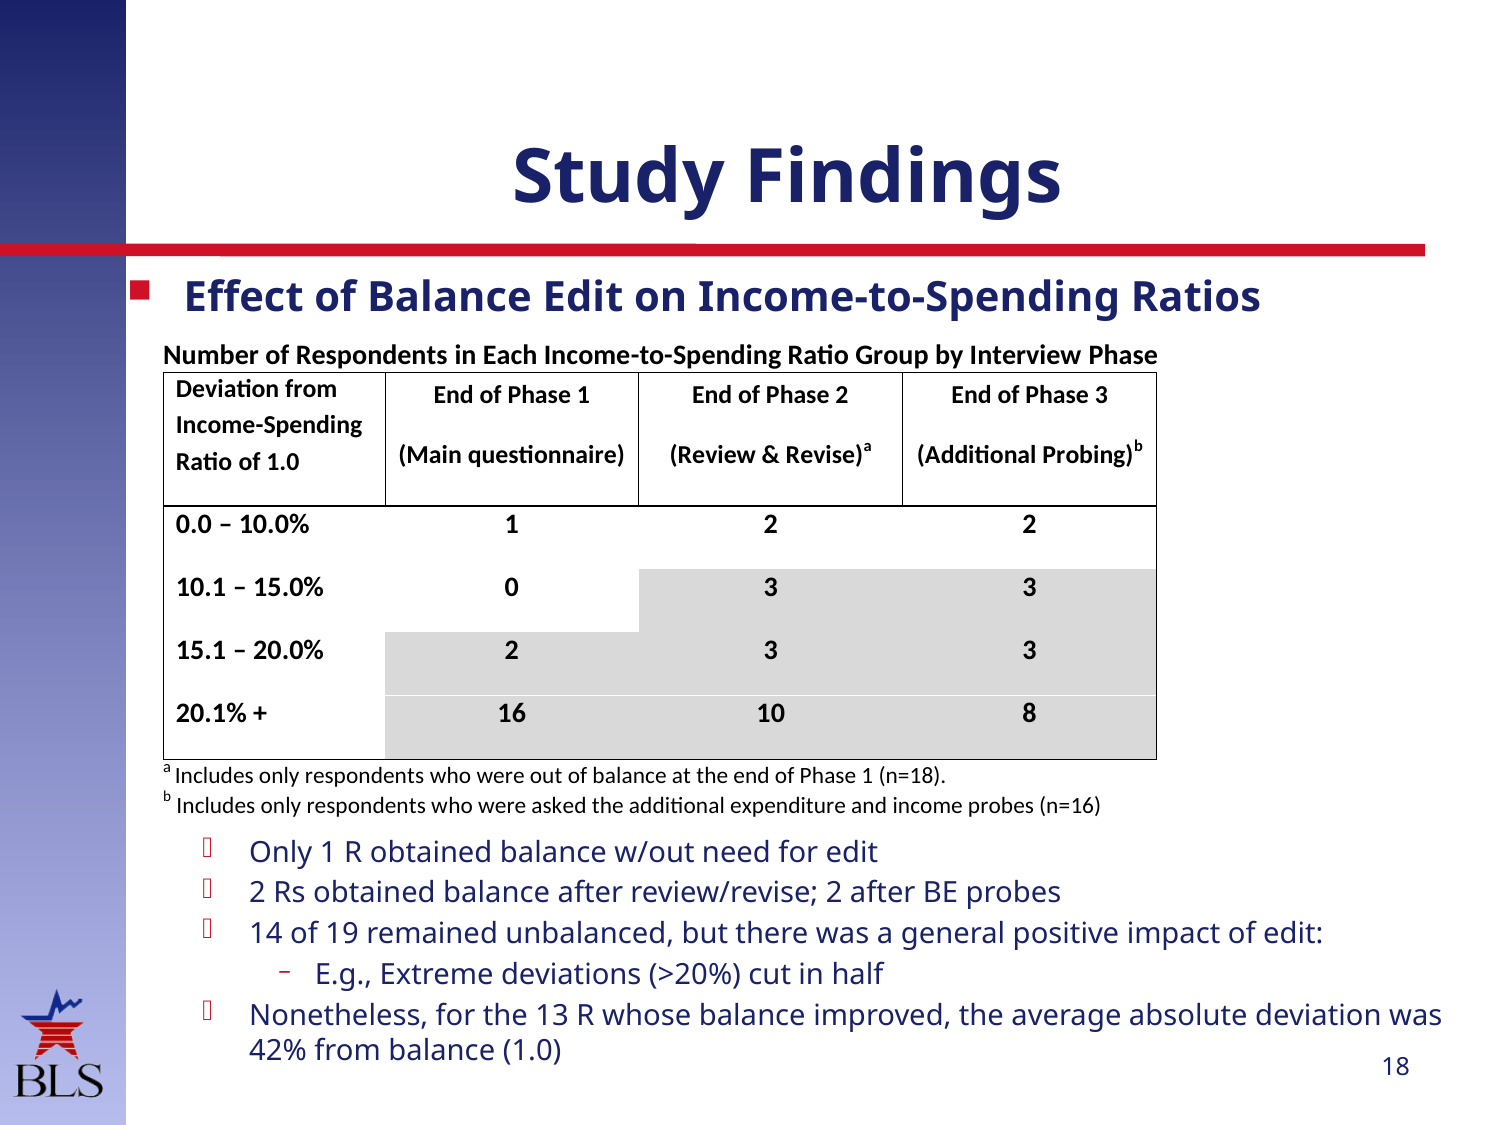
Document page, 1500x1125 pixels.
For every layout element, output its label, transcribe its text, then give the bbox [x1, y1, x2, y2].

slide_number 18 [1312, 1050, 1425, 1098]
title Study Findings [149, 44, 1426, 226]
picture [0, 983, 118, 1125]
text_box Effect of Balance Edit on Income-to-Spending Ratios Only 1 R obtained balance w/out need for edit 2 Rs obtained balance after review/revise; 2 after BE probes 14 of 19 remained unbalanced, but there was a general positive impact of edit: E.g., Extreme deviations (>20%) cut in half Nonetheless, for the 13 R whose balance improved, the average absolute deviation was 42% from balance (1.0) [112, 262, 1463, 1050]
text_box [149, 337, 1276, 821]
